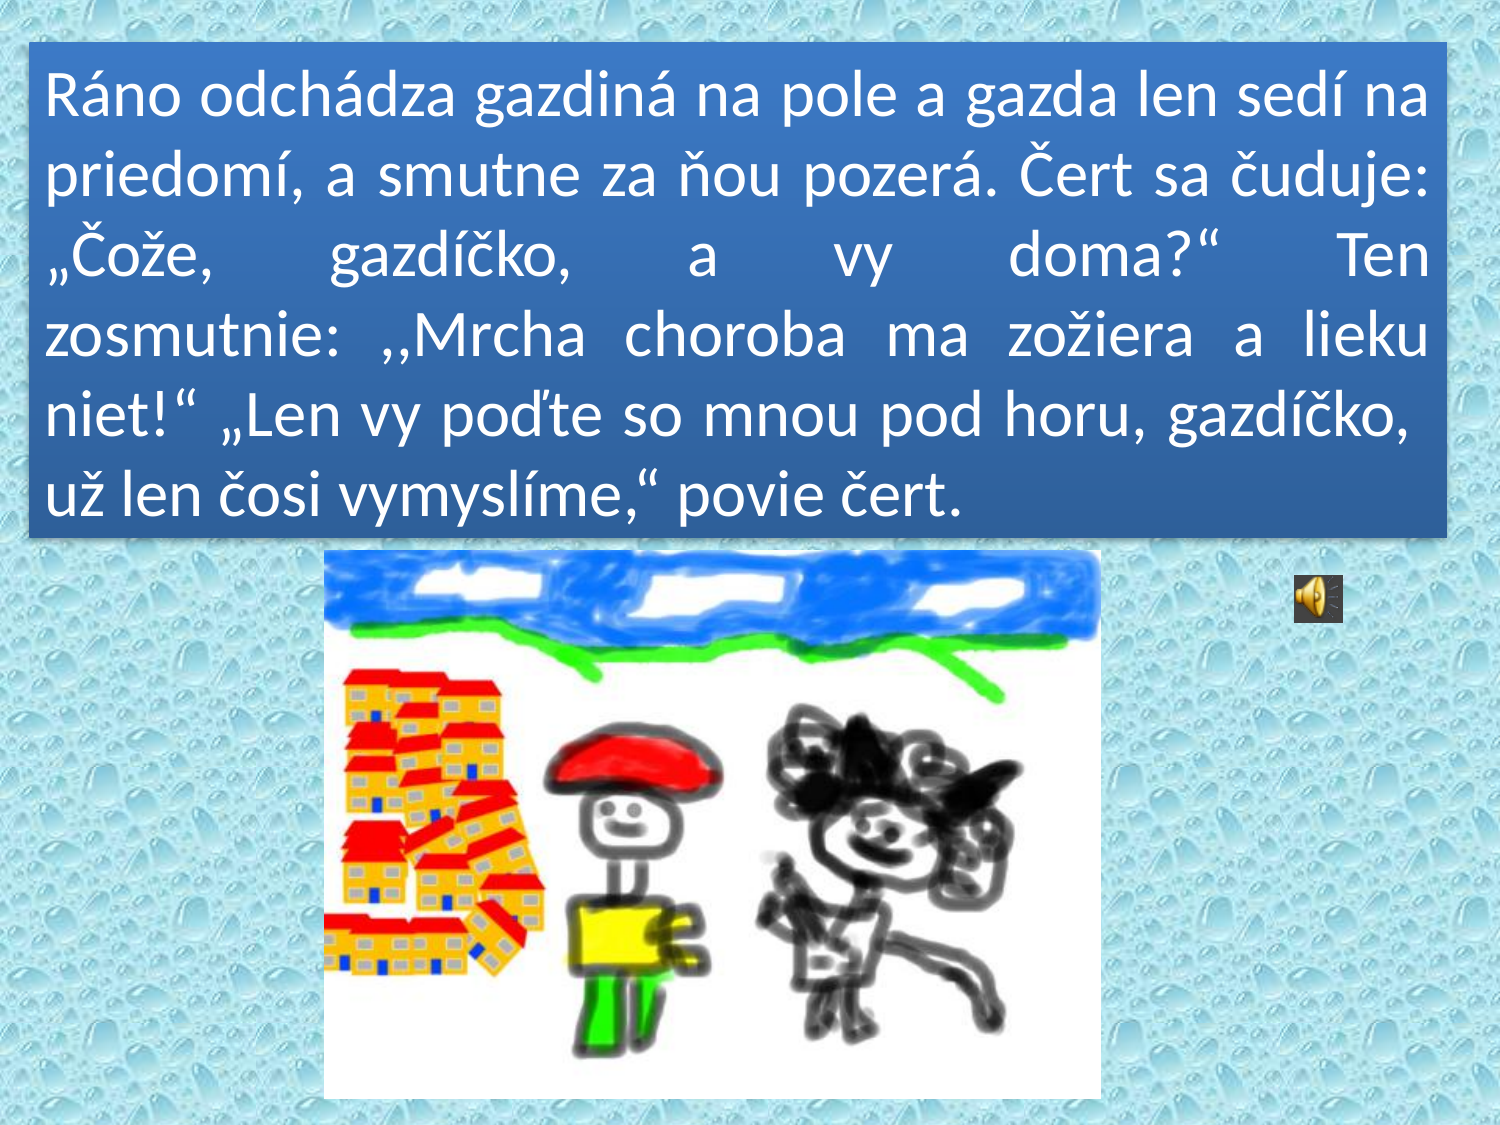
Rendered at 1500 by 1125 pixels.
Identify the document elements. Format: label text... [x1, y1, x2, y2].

picture [0, 0, 1500, 1125]
text_box Ráno odchádza gazdiná na pole a gazda len sedí na priedomí, a smutne za ňou pozerá. Čert sa čuduje: „Čože, gazdíčko, a vy doma?“ Ten zosmutnie: ,,Mrcha choroba ma zožiera a lieku niet!“ „Len vy poďte so mnou pod horu, gazdíčko, už len čosi vymyslíme,“ povie čert. [29, 42, 1447, 538]
